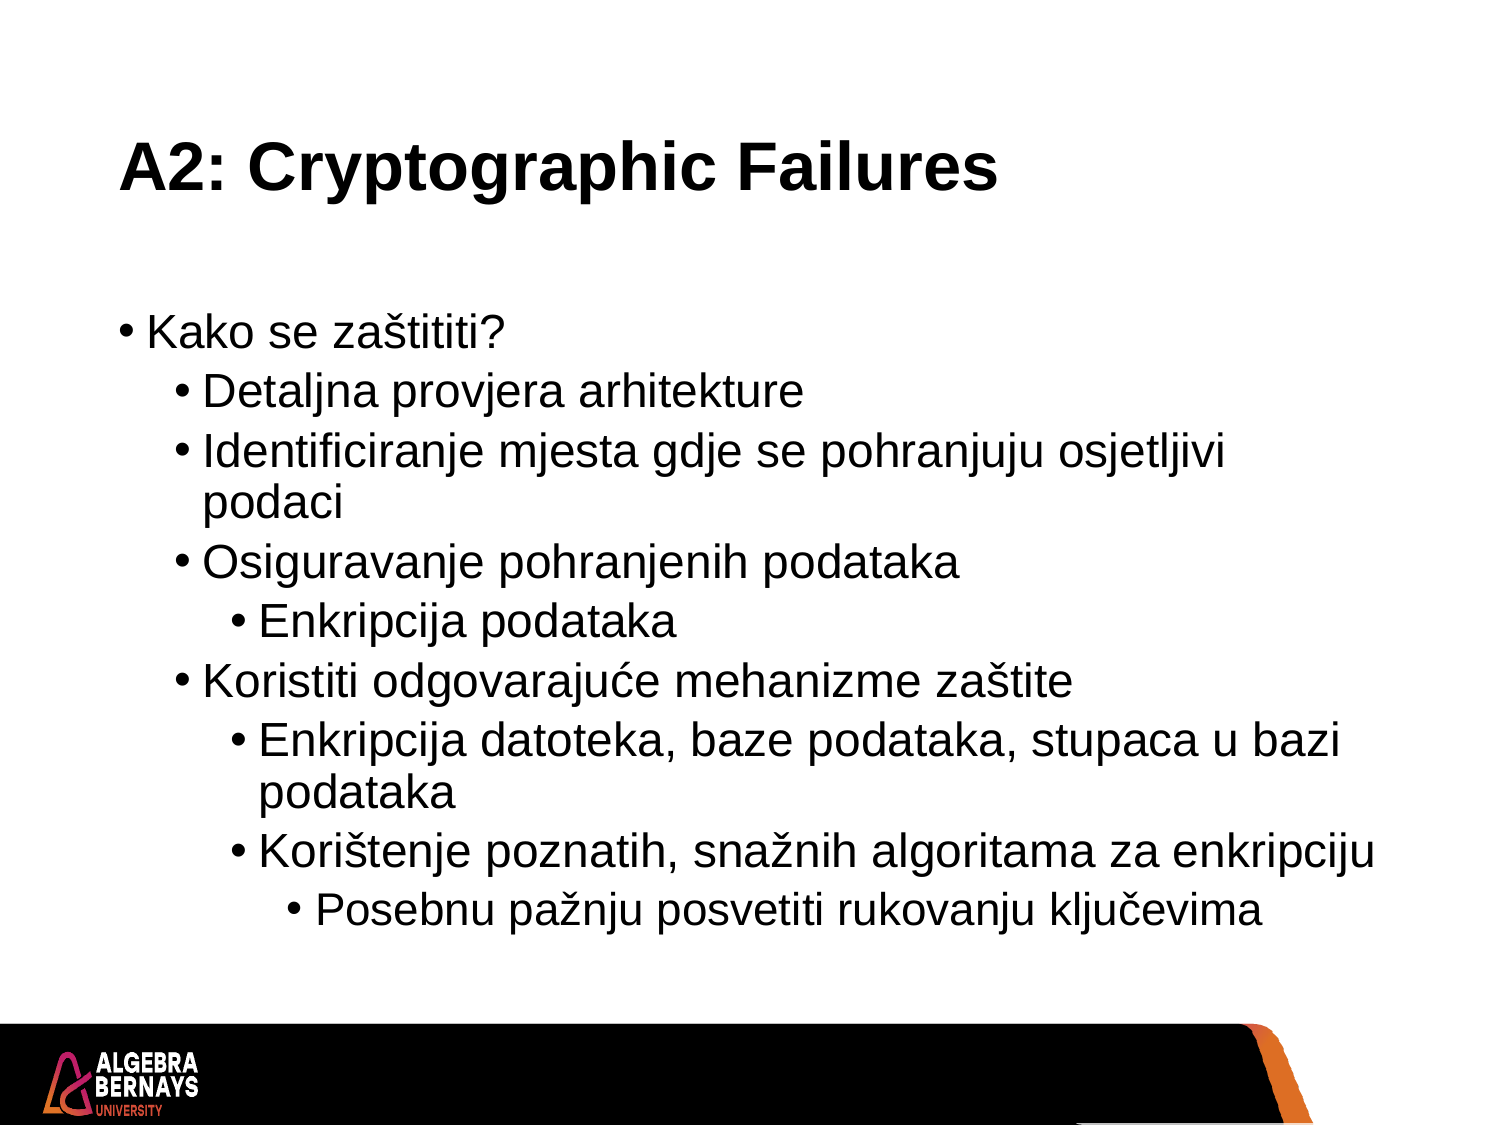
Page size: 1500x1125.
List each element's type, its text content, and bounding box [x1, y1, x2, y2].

picture [0, 1023, 1468, 1125]
list Kako se zaštititi? Detaljna provjera arhitekture Identificiranje mjesta gdje se pohranjuju osjetljivi podaci Osiguravanje pohranjenih podataka Enkripcija podataka Koristiti odgovarajuće mehanizme zaštite Enkripcija datoteka, baze podataka, stupaca u bazi podataka Korištenje poznatih, snažnih algoritama za enkripciju Posebnu pažnju posvetiti rukovanju ključevima [103, 299, 1397, 1014]
title A2: Cryptographic Failures [103, 59, 1397, 278]
